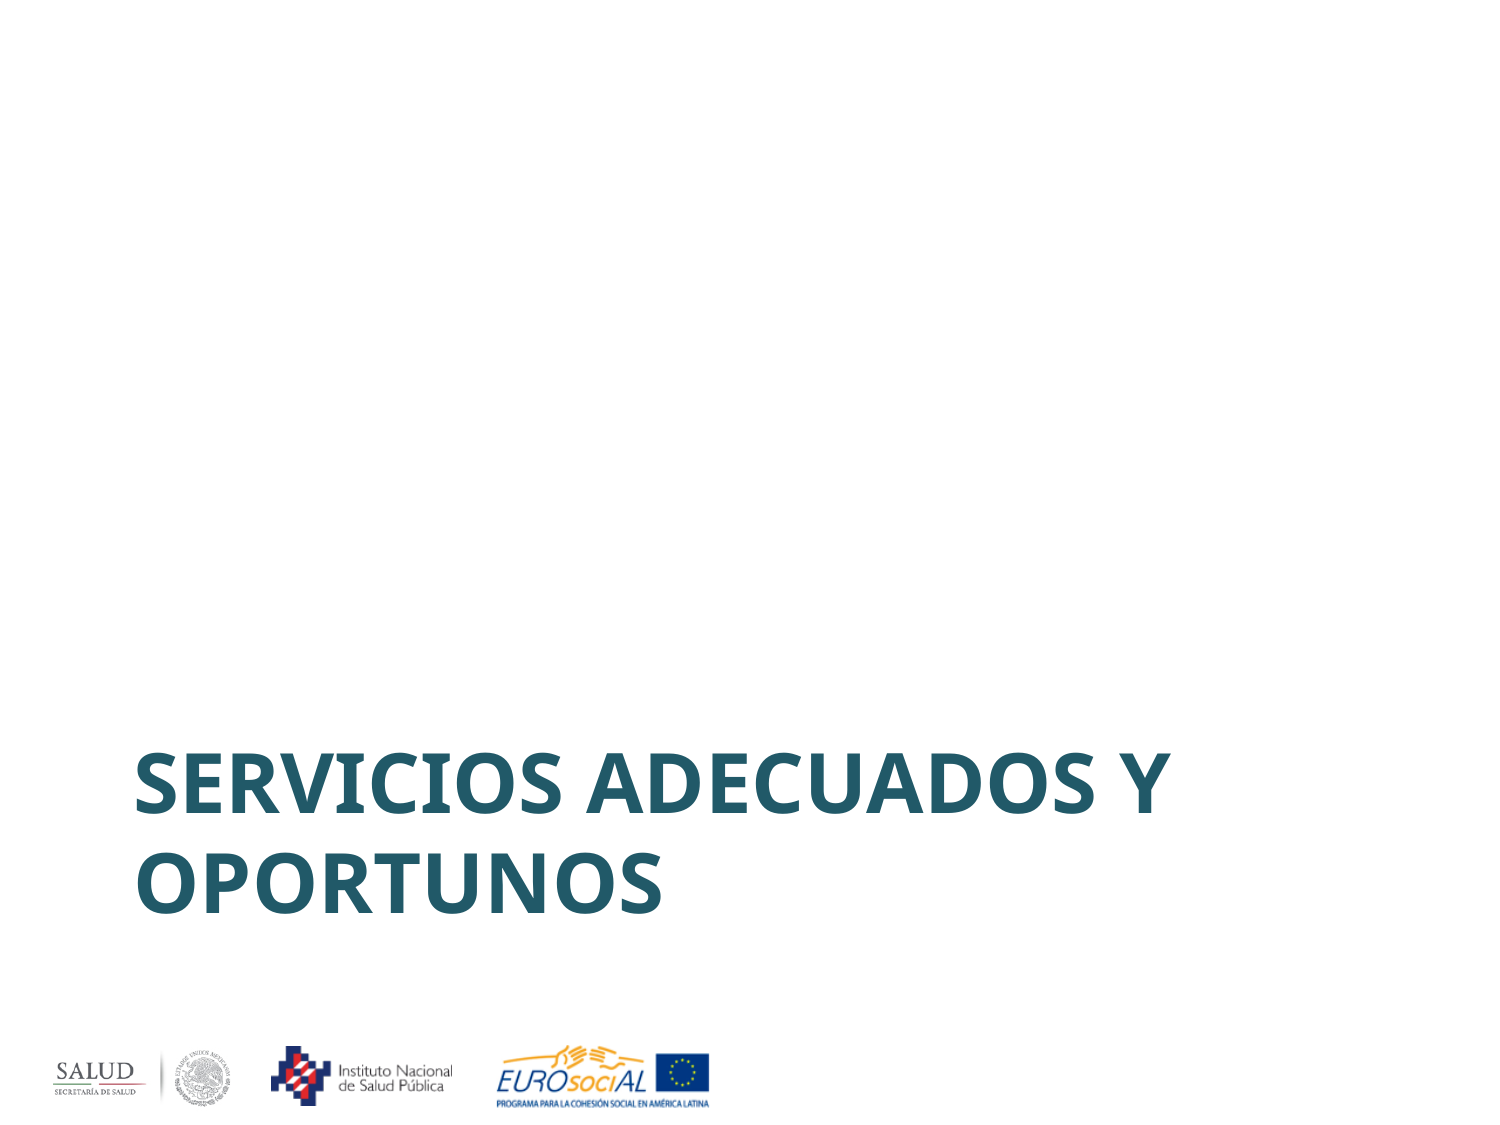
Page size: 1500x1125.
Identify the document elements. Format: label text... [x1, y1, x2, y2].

picture [490, 1037, 715, 1116]
title Servicios adecuados y oportunos [118, 722, 1394, 947]
picture [53, 1041, 231, 1112]
picture [271, 1046, 452, 1106]
